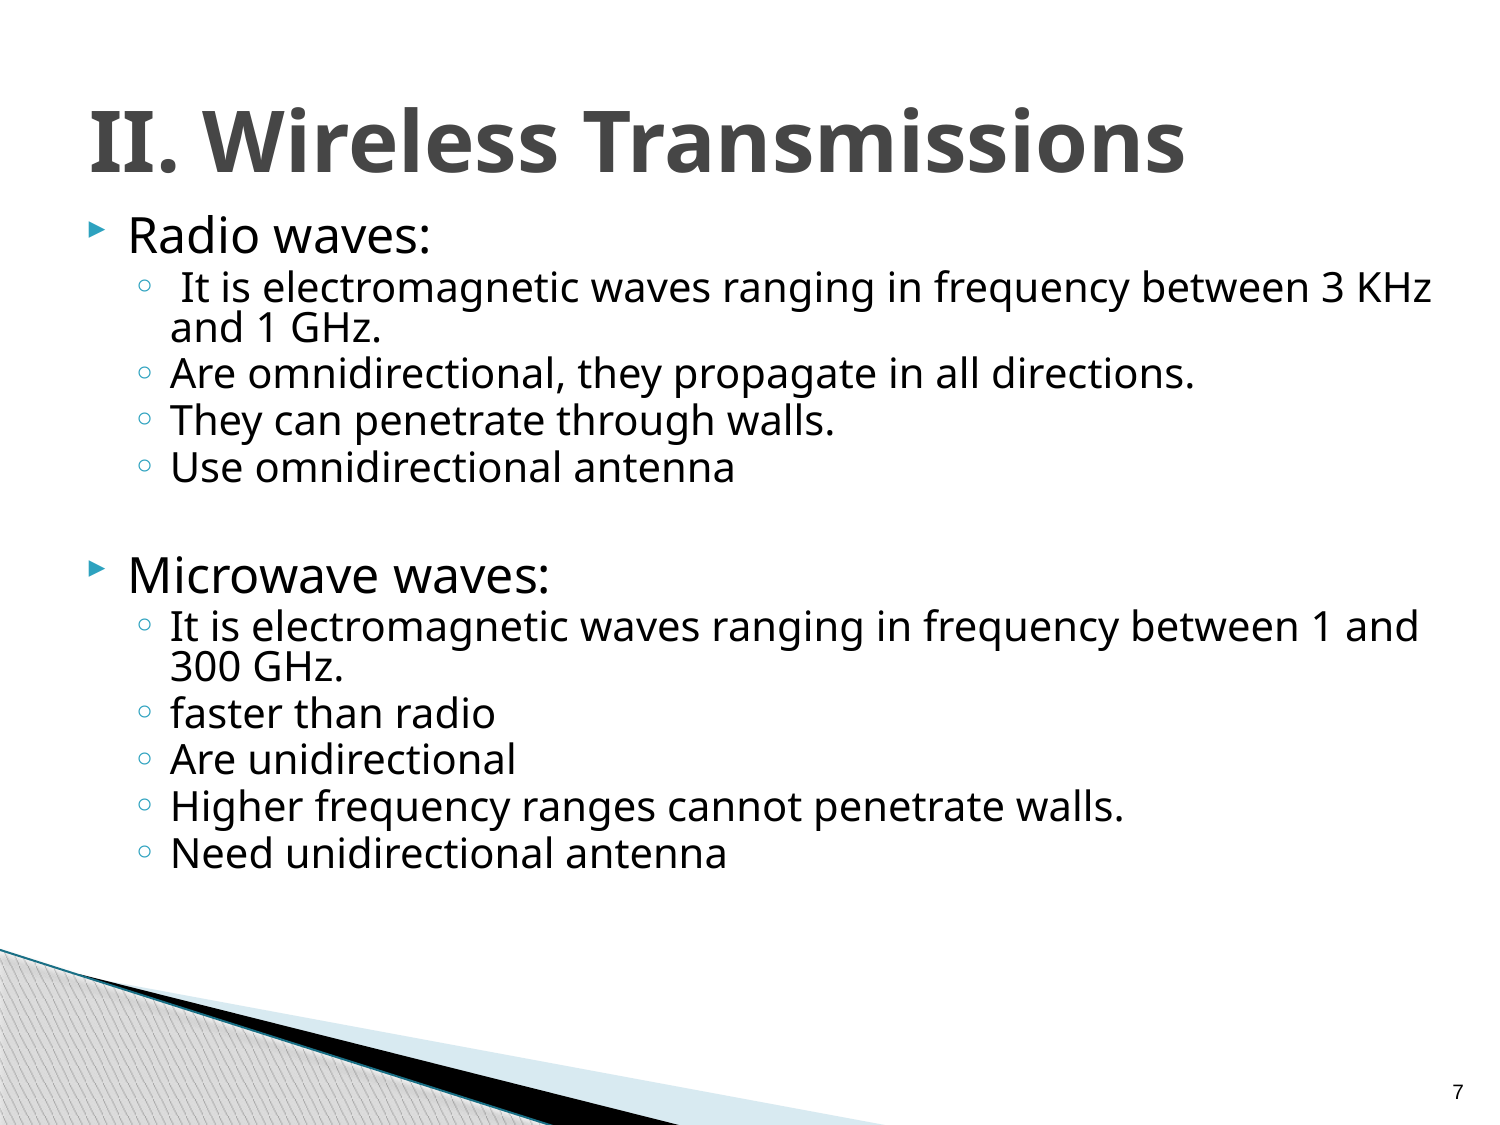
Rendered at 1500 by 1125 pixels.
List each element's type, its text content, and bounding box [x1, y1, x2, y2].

title II. Wireless Transmissions [75, 45, 1425, 233]
slide_number 7 [1418, 1051, 1479, 1112]
list Radio waves: It is electromagnetic waves ranging in frequency between 3 KHz and 1 GHz. Are omnidirectional, they propagate in all directions. They can penetrate through walls. Use omnidirectional antenna Microwave waves: It is electromagnetic waves ranging in frequency between 1 and 300 GHz. faster than radio Are unidirectional Higher frequency ranges cannot penetrate walls. Need unidirectional antenna [53, 208, 1459, 975]
